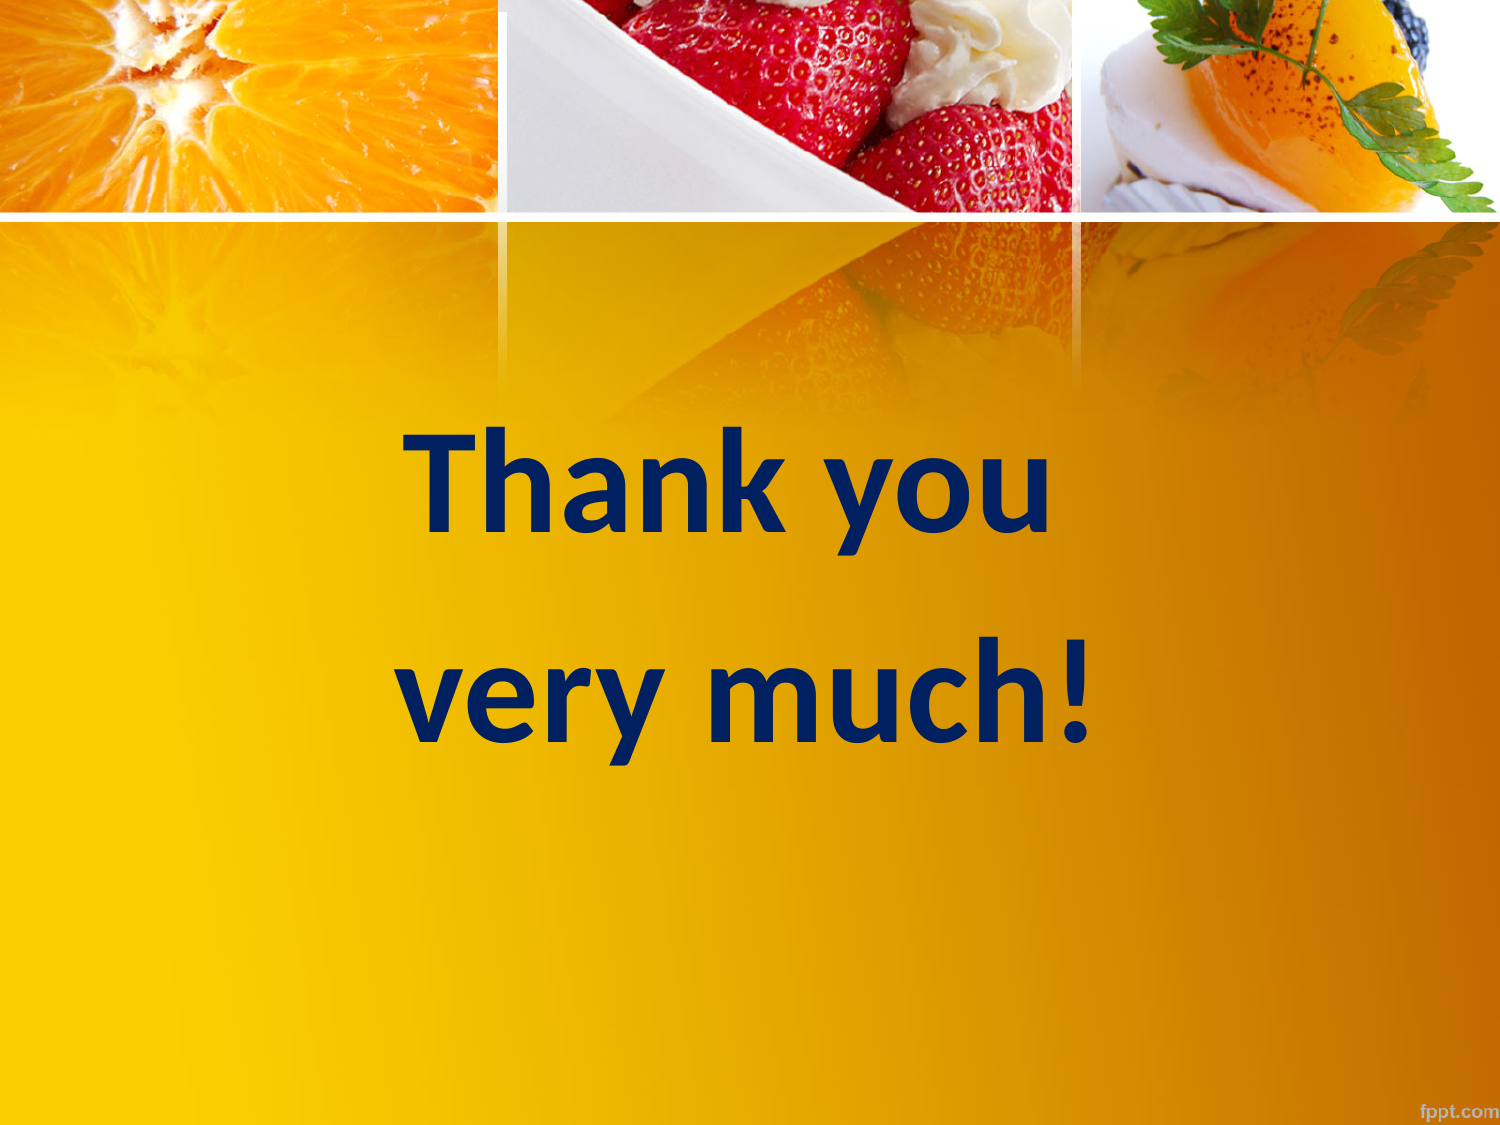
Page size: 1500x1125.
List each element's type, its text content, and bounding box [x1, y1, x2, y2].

picture [0, 0, 1500, 1125]
list Thank you very much! [140, 375, 1355, 999]
